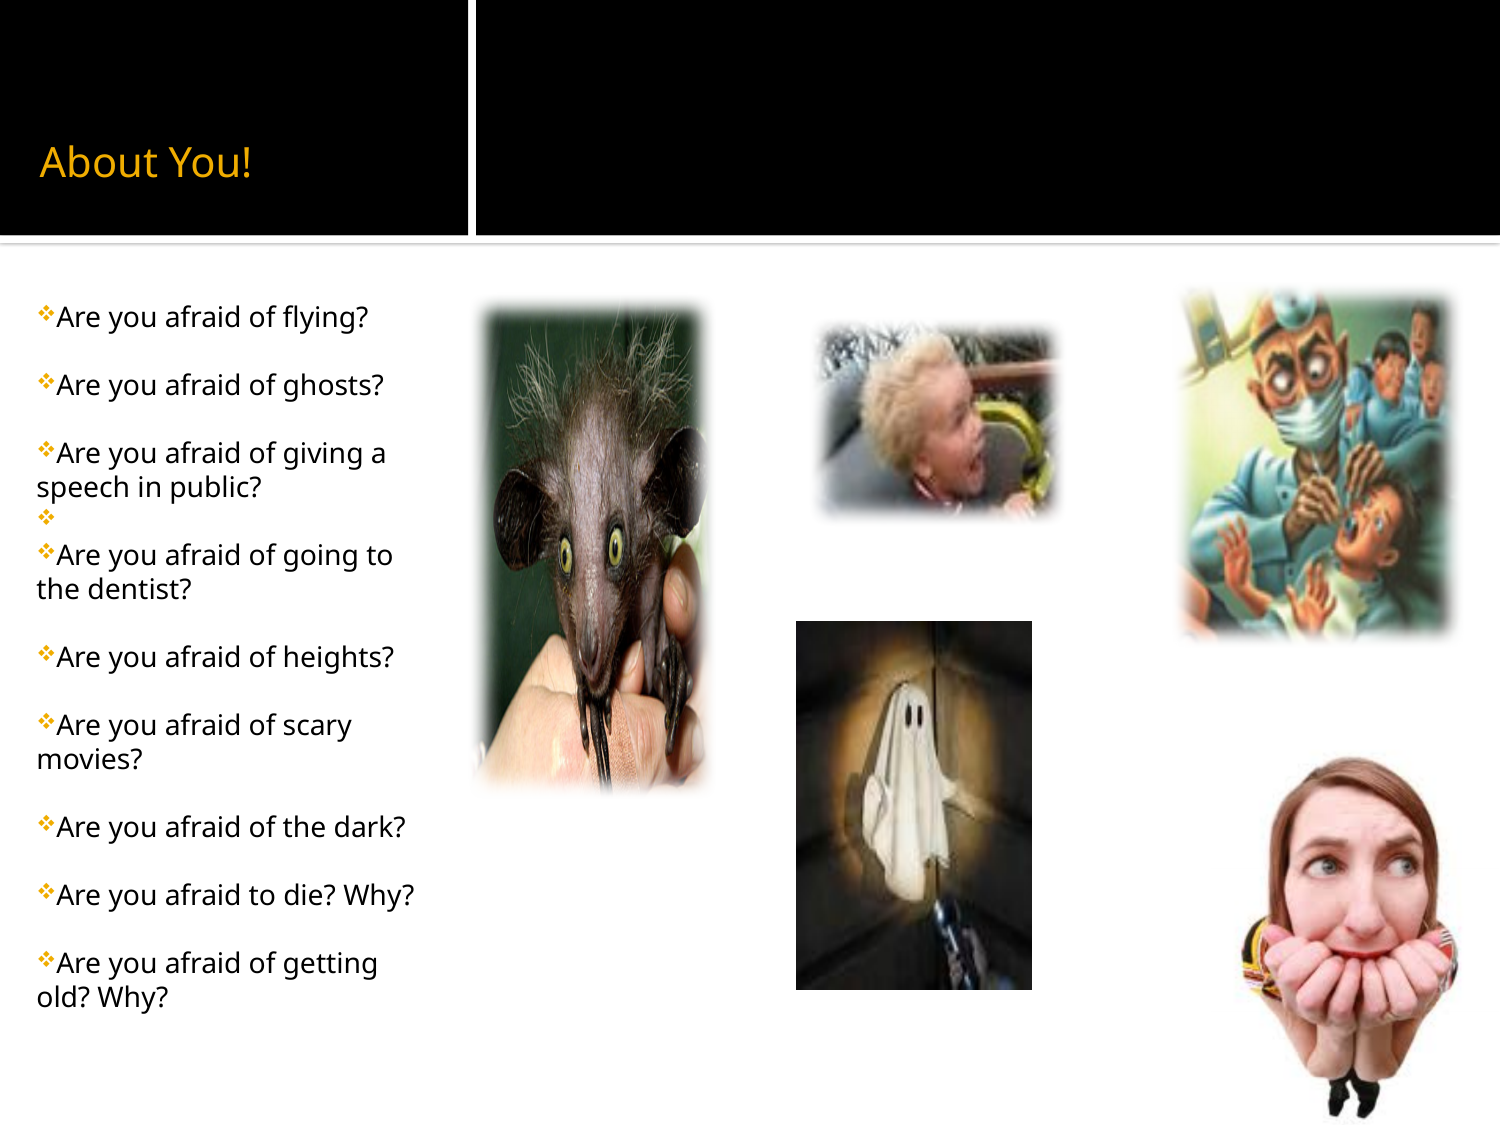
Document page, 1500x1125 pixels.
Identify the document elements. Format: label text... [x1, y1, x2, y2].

picture [1210, 726, 1500, 1125]
picture [808, 316, 1068, 528]
picture [1171, 281, 1465, 649]
title About You! [27, 24, 442, 186]
picture [796, 620, 1032, 990]
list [468, 292, 716, 800]
list Are you afraid of flying? Are you afraid of ghosts? Are you afraid of giving a speech in public? Are you afraid of going to the dentist? Are you afraid of heights? Are you afraid of scary movies? Are you afraid of the dark? Are you afraid to die? Why? Are you afraid of getting old? Why? [27, 283, 433, 1034]
